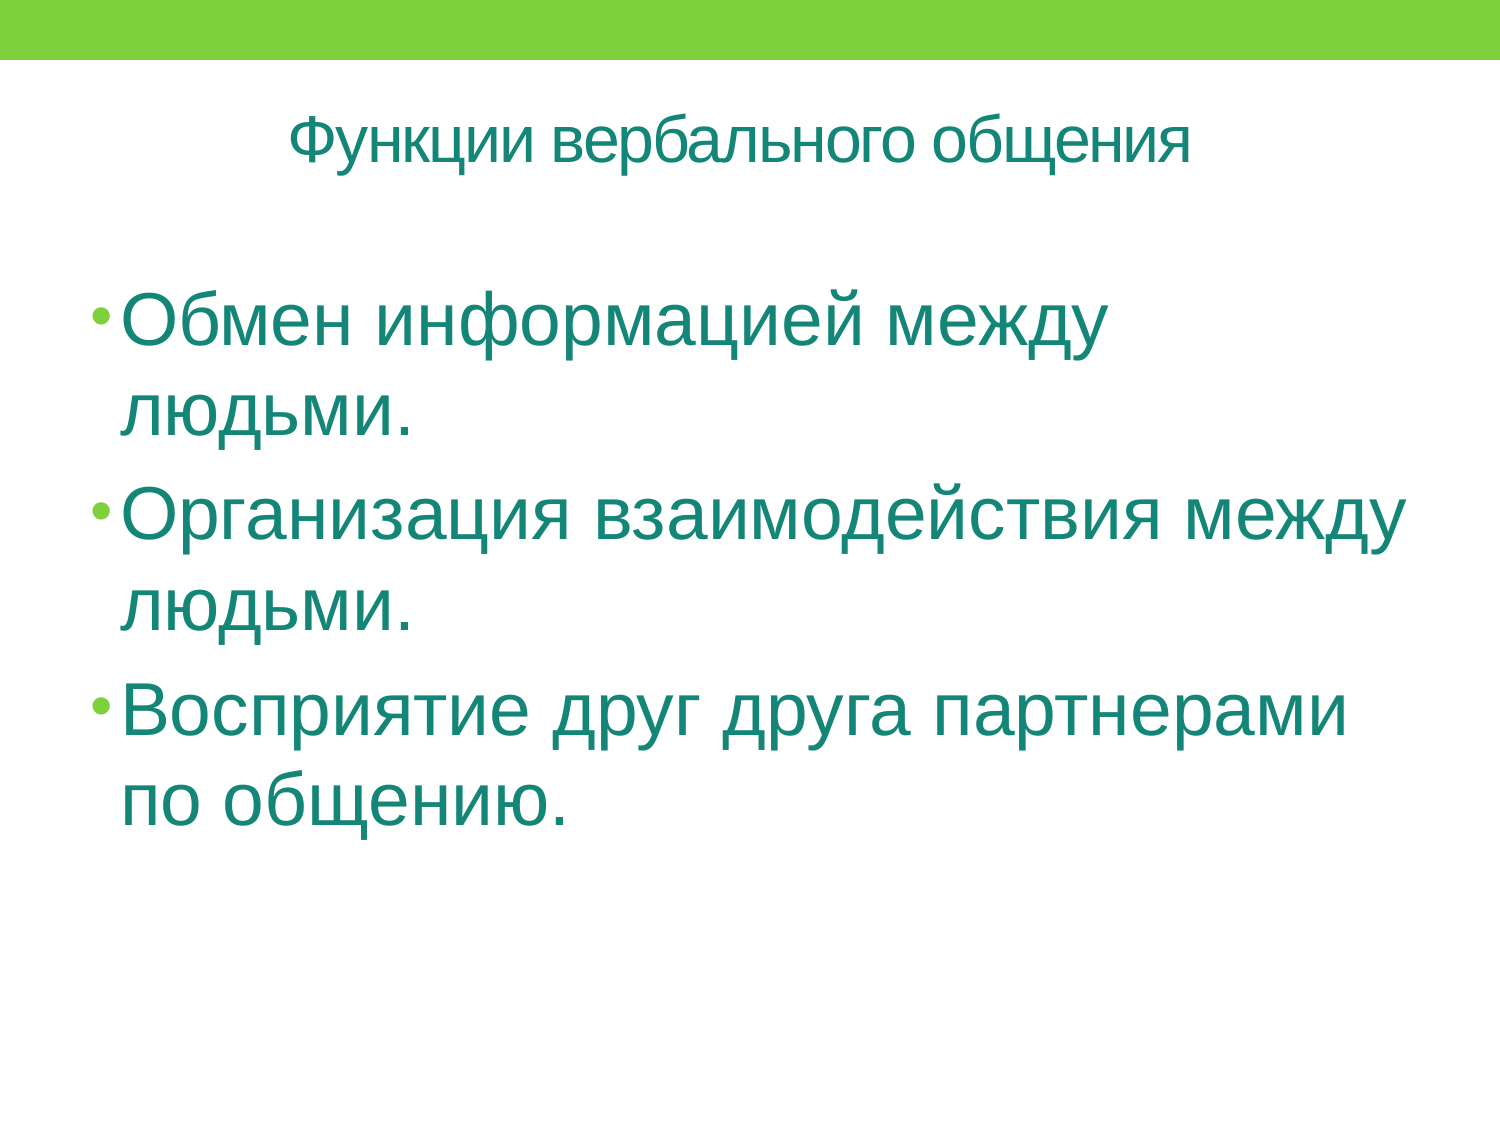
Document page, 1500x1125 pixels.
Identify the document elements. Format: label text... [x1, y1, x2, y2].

title Функции вербального общения [75, 87, 1425, 250]
list Обмен информацией между людьми. Организация взаимодействия между людьми. Восприятие друг друга партнерами по общению. [75, 262, 1425, 1063]
